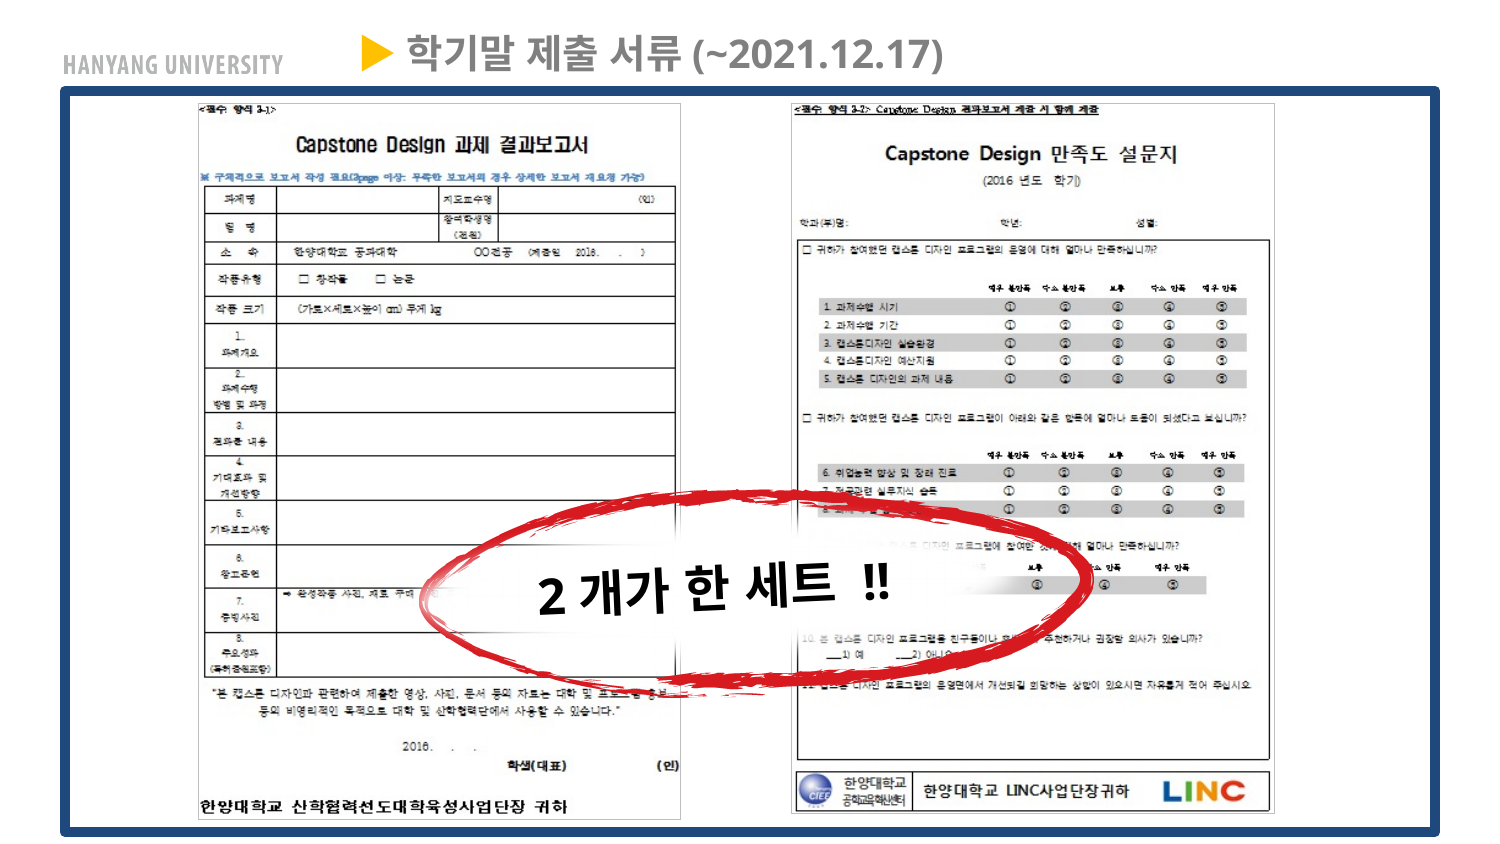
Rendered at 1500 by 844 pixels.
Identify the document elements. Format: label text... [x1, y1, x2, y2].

picture [64, 55, 283, 74]
picture [198, 103, 681, 820]
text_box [383, 489, 1094, 699]
text_box ▶학기말 제출 서류(~2021.12.17) [343, 21, 959, 85]
text_box [63, 89, 1437, 834]
picture [791, 103, 1275, 814]
